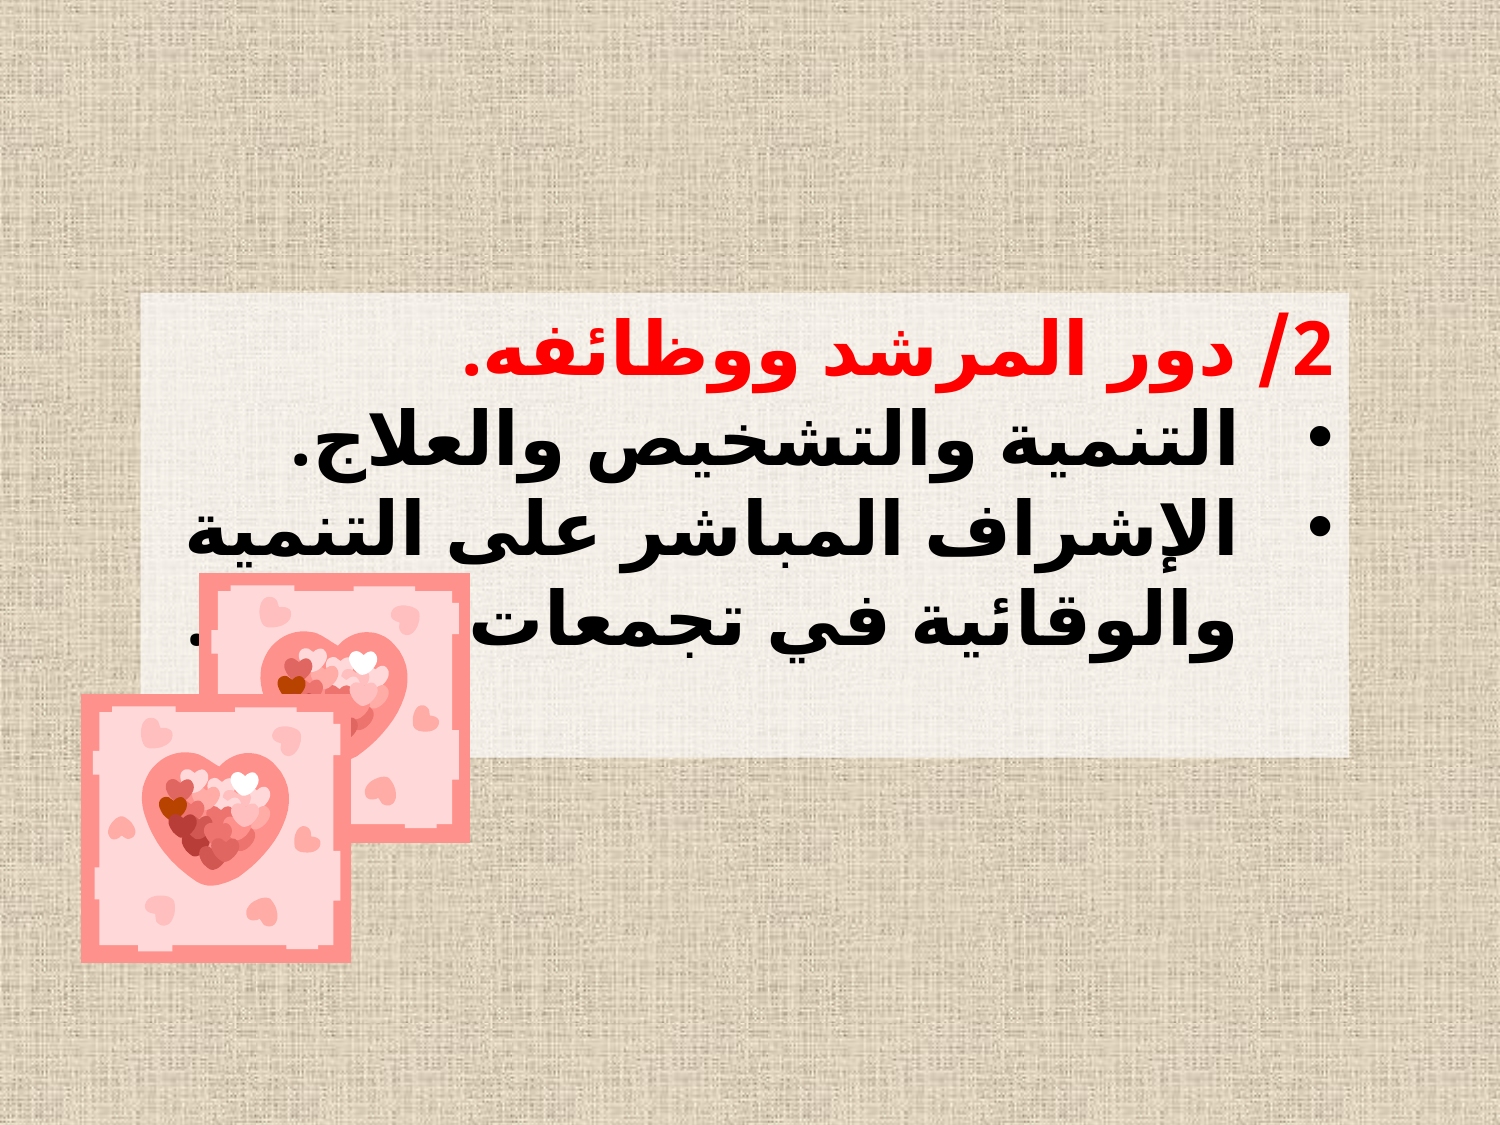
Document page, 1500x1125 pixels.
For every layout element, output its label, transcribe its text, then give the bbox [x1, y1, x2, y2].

text_box 2/ دور المرشد ووظائفه. التنمية والتشخيص والعلاج. الإشراف المباشر على التنمية والوقائية في تجمعات الأفراد. [140, 292, 1349, 758]
picture [0, 0, 1500, 1125]
